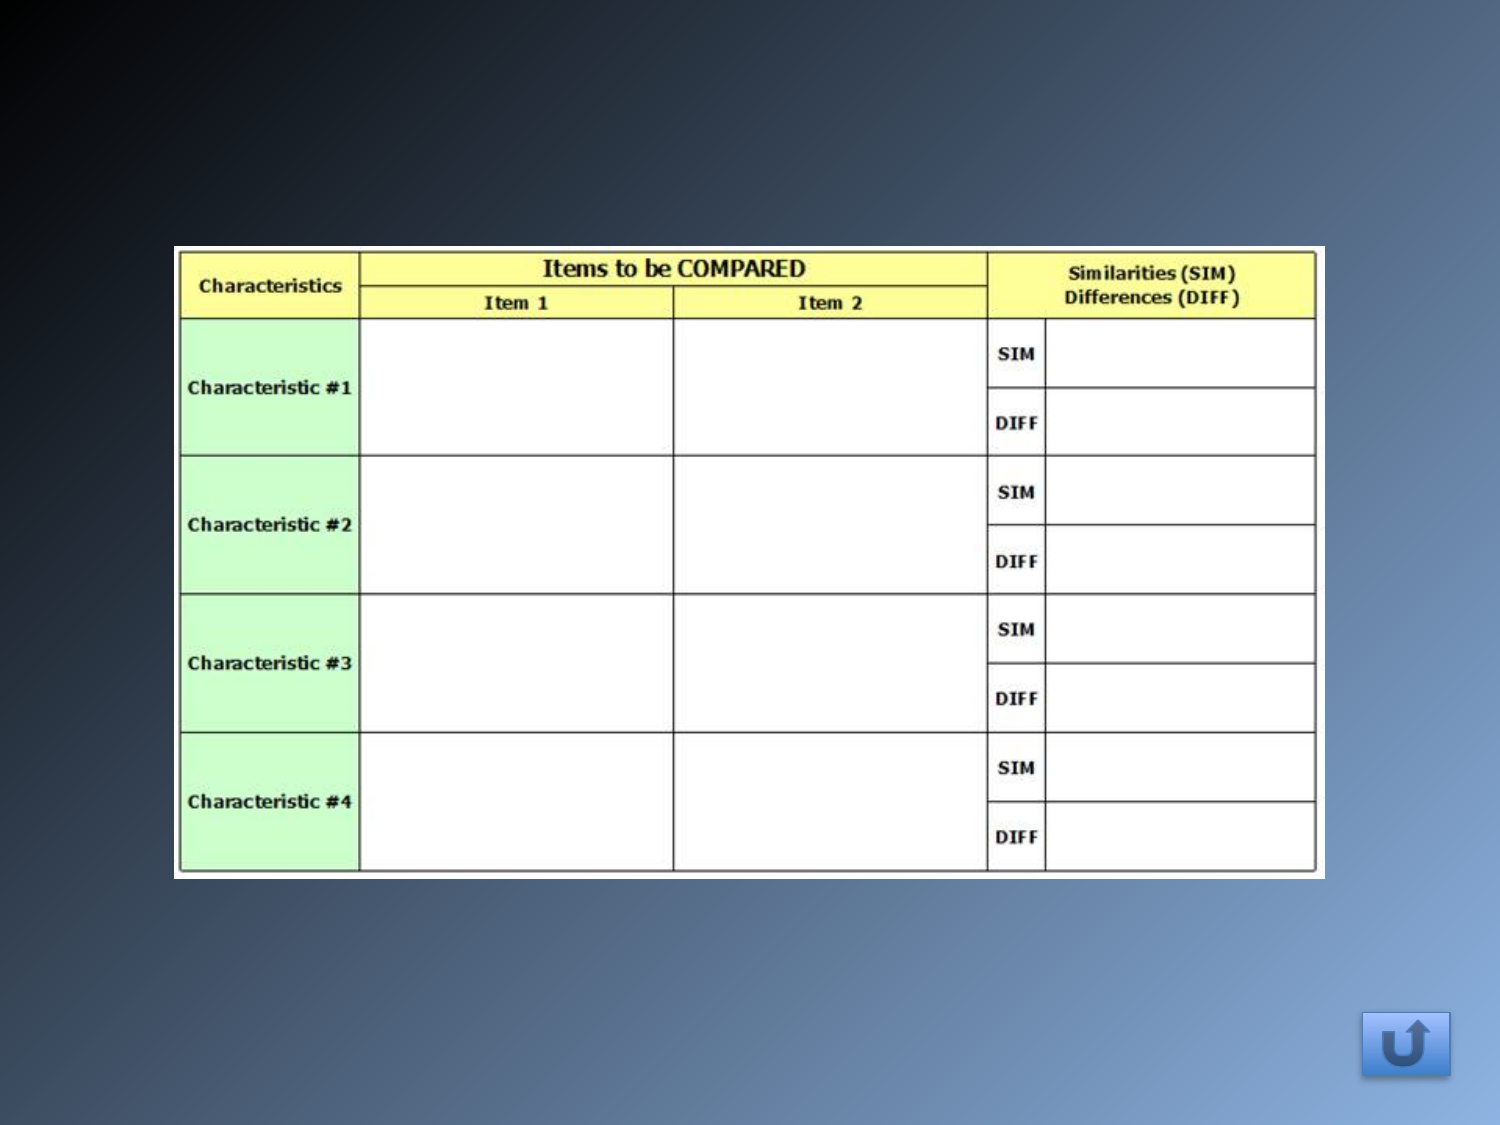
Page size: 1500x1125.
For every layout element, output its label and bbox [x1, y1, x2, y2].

text_box [1362, 1012, 1451, 1076]
picture [174, 245, 1326, 880]
